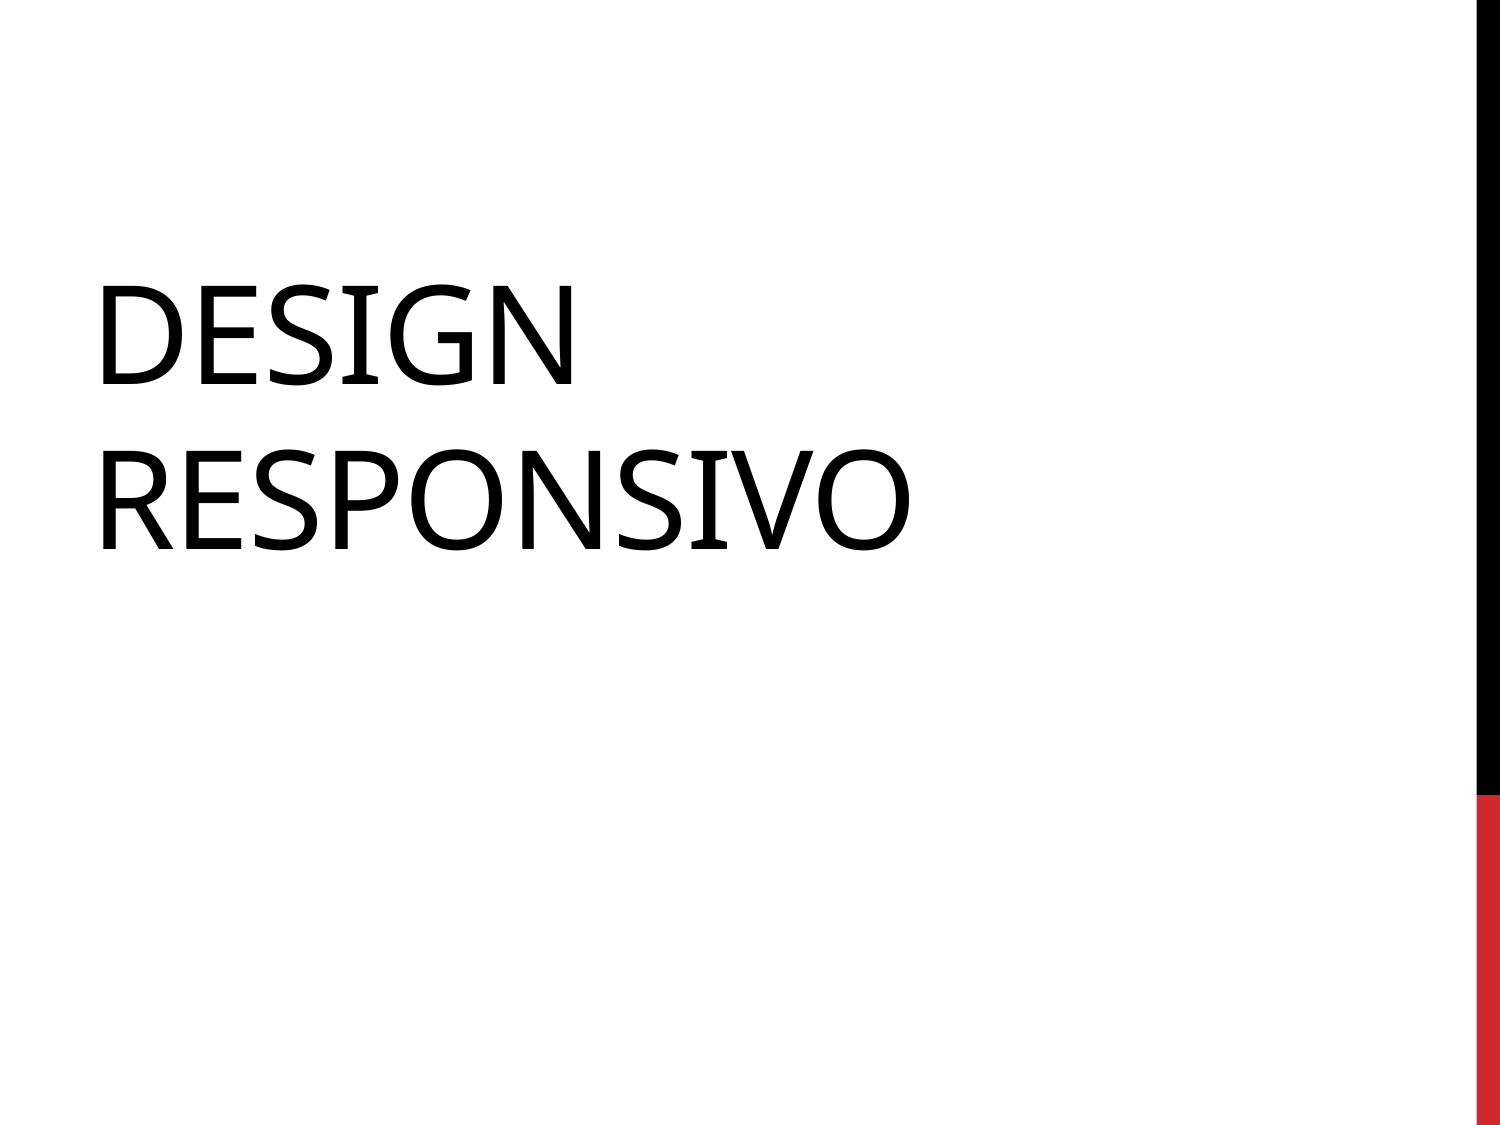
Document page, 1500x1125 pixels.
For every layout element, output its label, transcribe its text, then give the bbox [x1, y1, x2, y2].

title Design responsivo [75, 37, 1350, 788]
